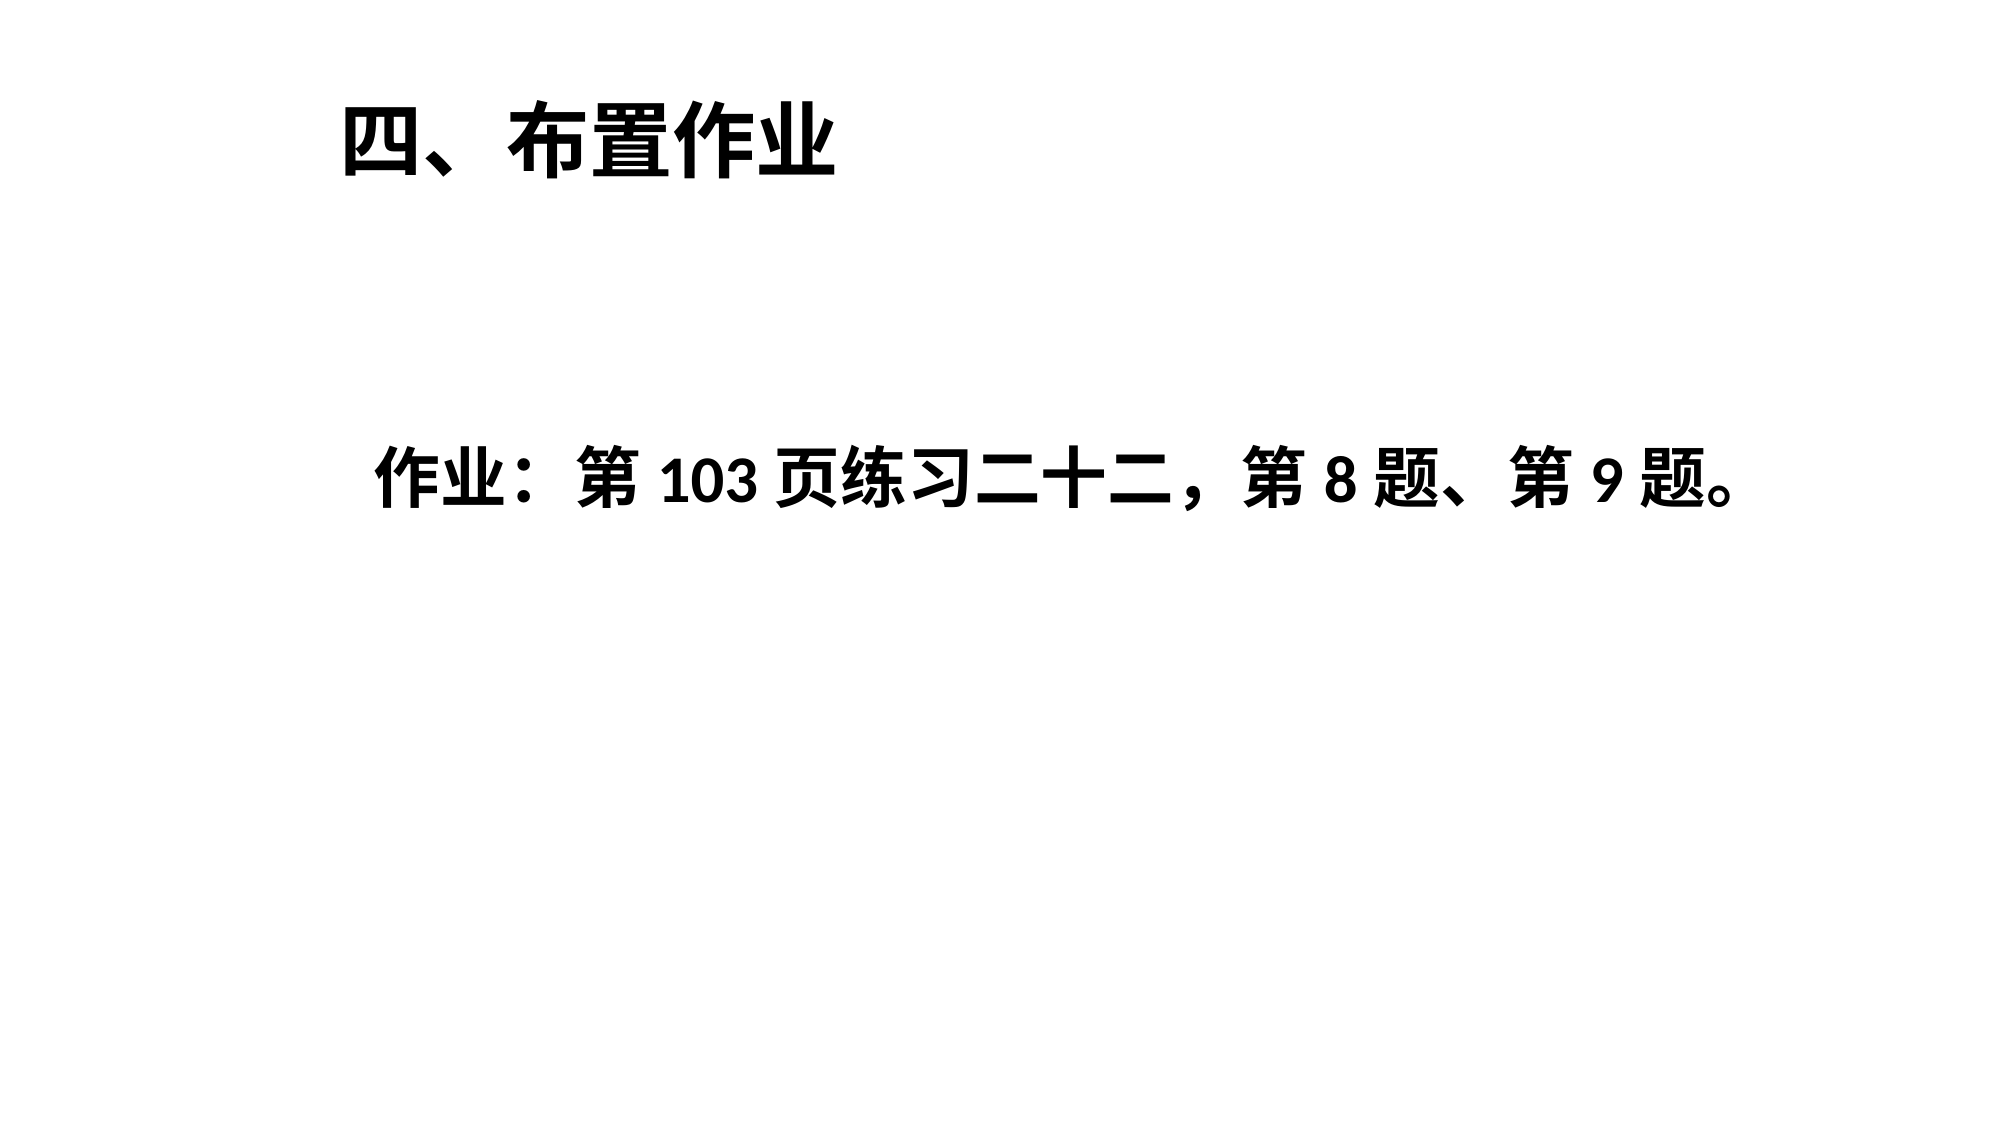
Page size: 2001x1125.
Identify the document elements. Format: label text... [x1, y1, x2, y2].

text_box 作业：第103页练习二十二，第8题、第9题。 [359, 412, 1739, 524]
text_box 四、布置作业 [324, 68, 1497, 208]
